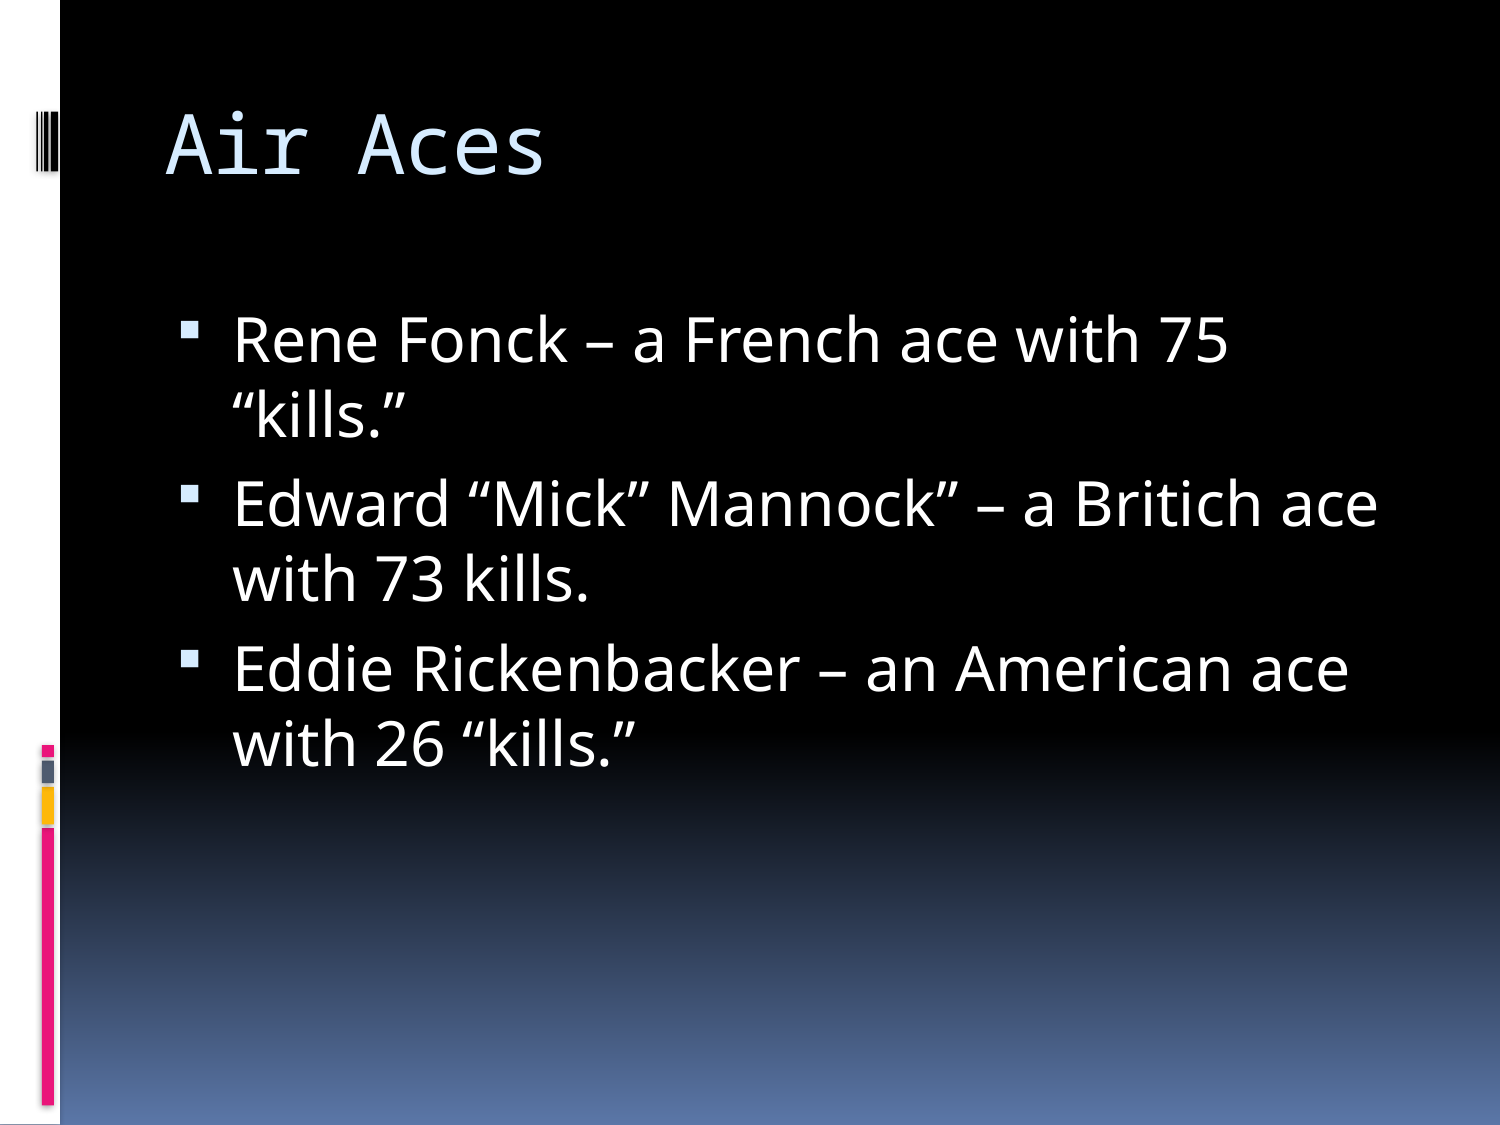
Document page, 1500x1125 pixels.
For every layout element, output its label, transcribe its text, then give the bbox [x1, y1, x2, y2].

list Rene Fonck – a French ace with 75 “kills.” Edward “Mick” Mannock” – a Britich ace with 73 kills. Eddie Rickenbacker – an American ace with 26 “kills.” [150, 292, 1425, 1043]
title Air Aces [150, 83, 1425, 234]
